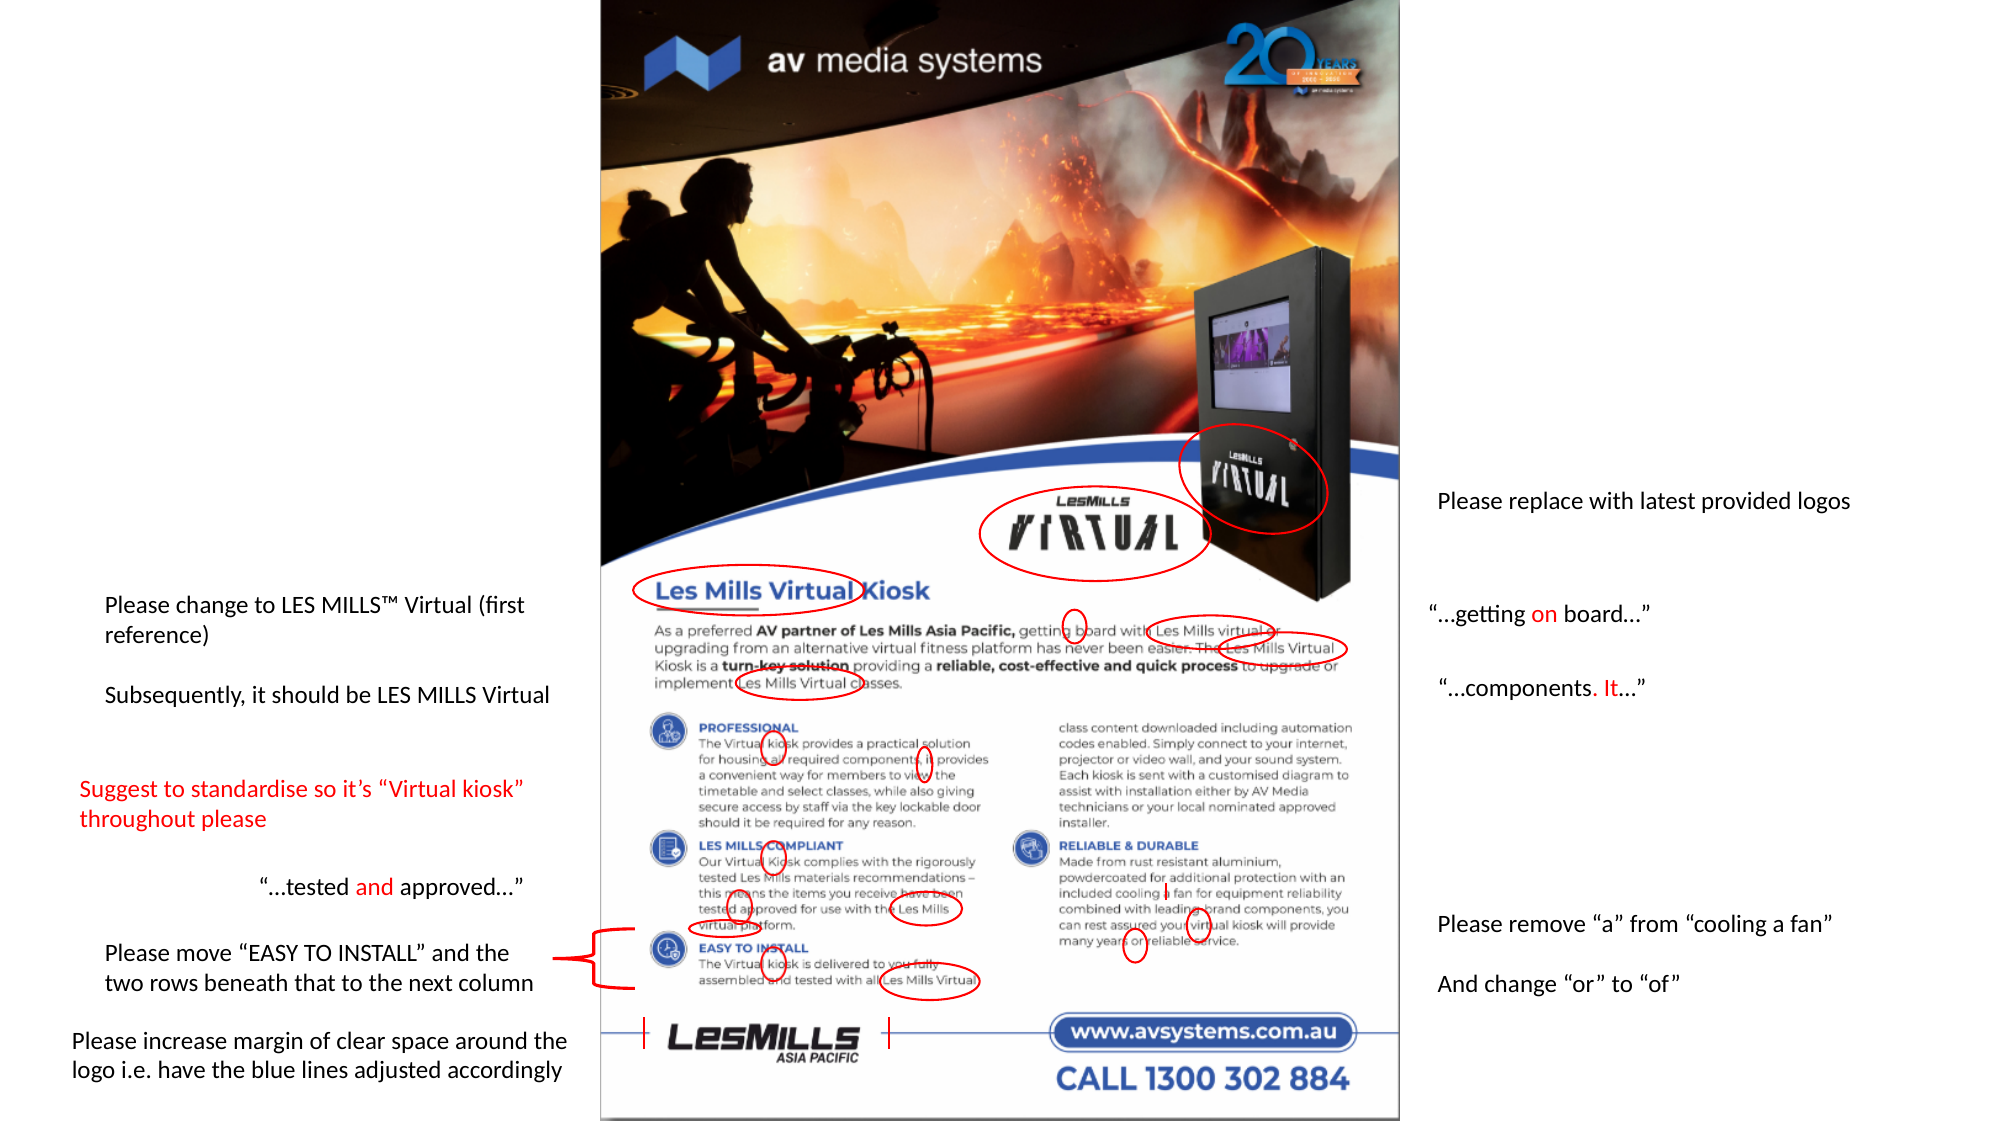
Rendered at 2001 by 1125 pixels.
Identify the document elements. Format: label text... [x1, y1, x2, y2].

text_box Please increase margin of clear space around the logo i.e. have the blue lines adjusted accordingly [57, 1016, 600, 1092]
text_box [552, 930, 600, 987]
text_box Suggest to standardise so it’s “Virtual kiosk” throughout please [64, 765, 597, 840]
text_box Please move “EASY TO INSTALL” and the two rows beneath that to the next column [90, 929, 556, 1004]
text_box Please replace with latest provided logos [1422, 477, 1880, 522]
text_box “…getting on board…” [1412, 589, 1815, 635]
picture [600, 0, 1400, 1121]
text_box Please change to LES MILLS™ Virtual (first reference) Subsequently, it should be LES MILLS Virtual [90, 581, 577, 716]
text_box Please remove “a” from “cooling a fan” And change “or” to “of” [1422, 900, 1914, 1005]
text_box “…tested and approved…” [243, 863, 600, 908]
text_box “…components. It…” [1422, 663, 1825, 709]
